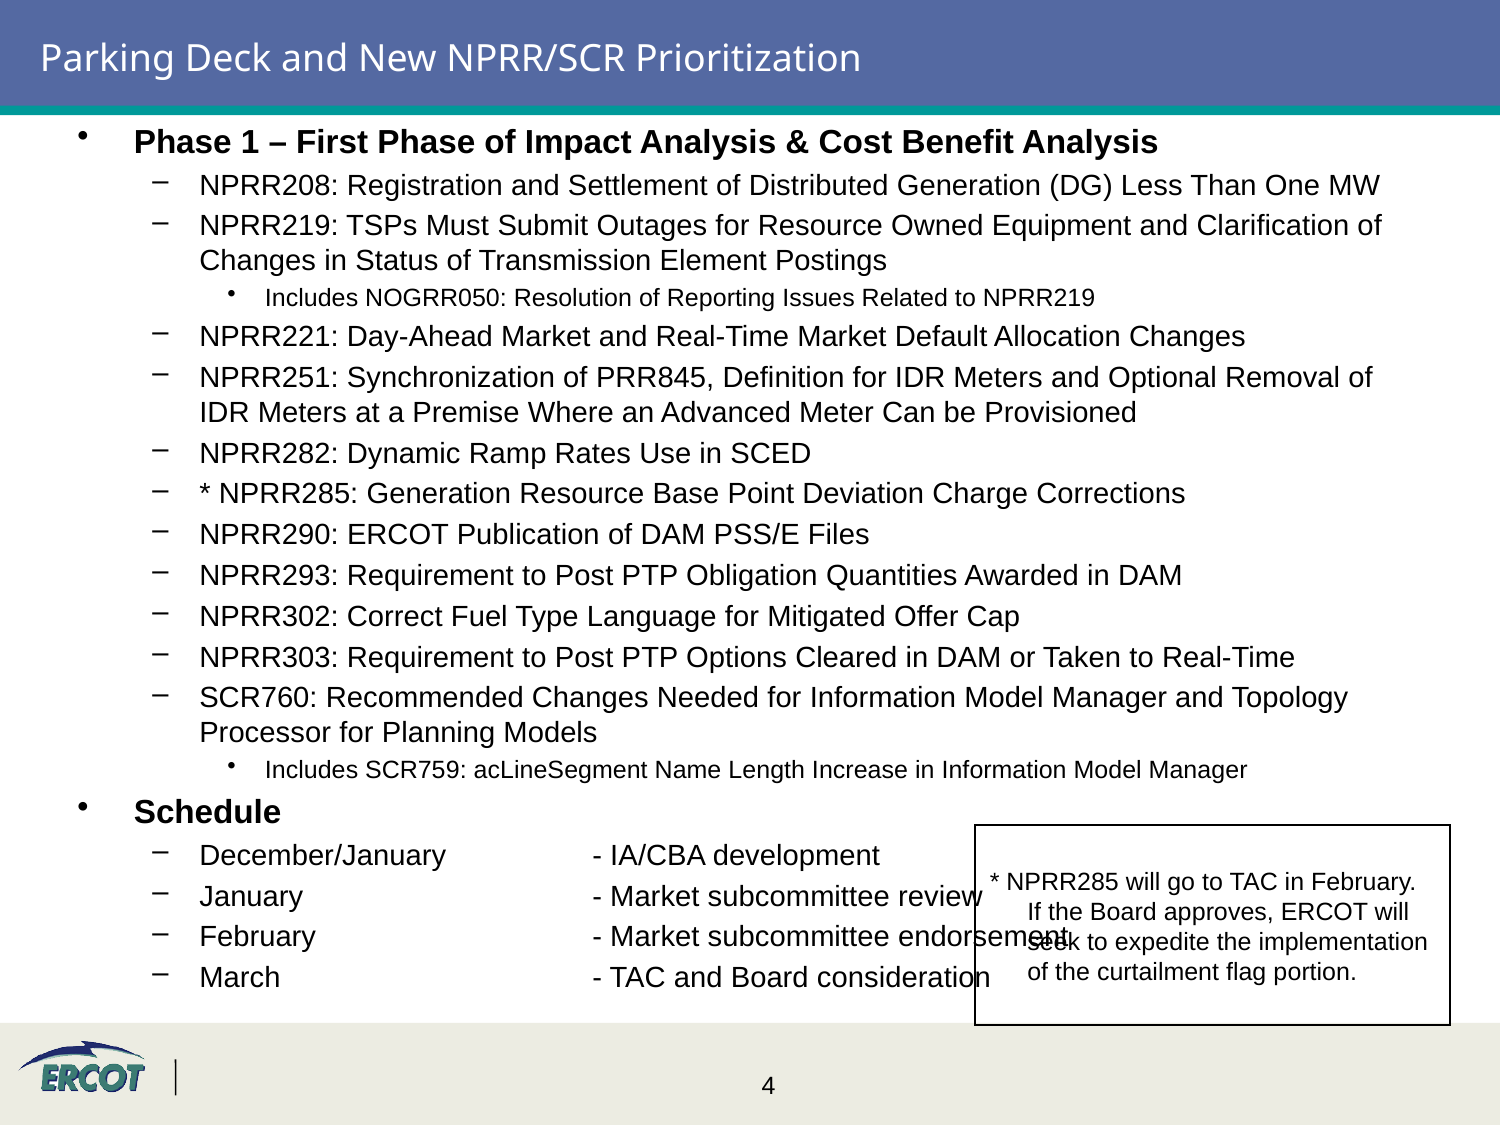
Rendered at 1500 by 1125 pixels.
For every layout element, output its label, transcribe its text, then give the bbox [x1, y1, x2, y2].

list Phase 1 – First Phase of Impact Analysis & Cost Benefit Analysis NPRR208: Registration and Settlement of Distributed Generation (DG) Less Than One MW NPRR219: TSPs Must Submit Outages for Resource Owned Equipment and Clarification of Changes in Status of Transmission Element Postings Includes NOGRR050: Resolution of Reporting Issues Related to NPRR219 NPRR221: Day-Ahead Market and Real-Time Market Default Allocation Changes NPRR251: Synchronization of PRR845, Definition for IDR Meters and Optional Removal of IDR Meters at a Premise Where an Advanced Meter Can be Provisioned NPRR282: Dynamic Ramp Rates Use in SCED * NPRR285: Generation Resource Base Point Deviation Charge Corrections NPRR290: ERCOT Publication of DAM PSS/E Files NPRR293: Requirement to Post PTP Obligation Quantities Awarded in DAM NPRR302: Correct Fuel Type Language for Mitigated Offer Cap NPRR303: Requirement to Post PTP Options Cleared in DAM or Taken to Real-Time SCR760: Recommended Changes Needed for Information Model Manager and Topology Processor for Planning Models Includes SCR759: acLineSegment Name Length Increase in Information Model Manager Schedule December/January - IA/CBA development January - Market subcommittee review February - Market subcommittee endorsement March - TAC and Board consideration [62, 112, 1438, 1026]
title Parking Deck and New NPRR/SCR Prioritization [24, 0, 1451, 113]
picture [10, 1031, 151, 1111]
text_box * NPRR285 will go to TAC in February. If the Board approves, ERCOT will seek to expedite the implementation of the curtailment flag portion. [975, 825, 1450, 1025]
